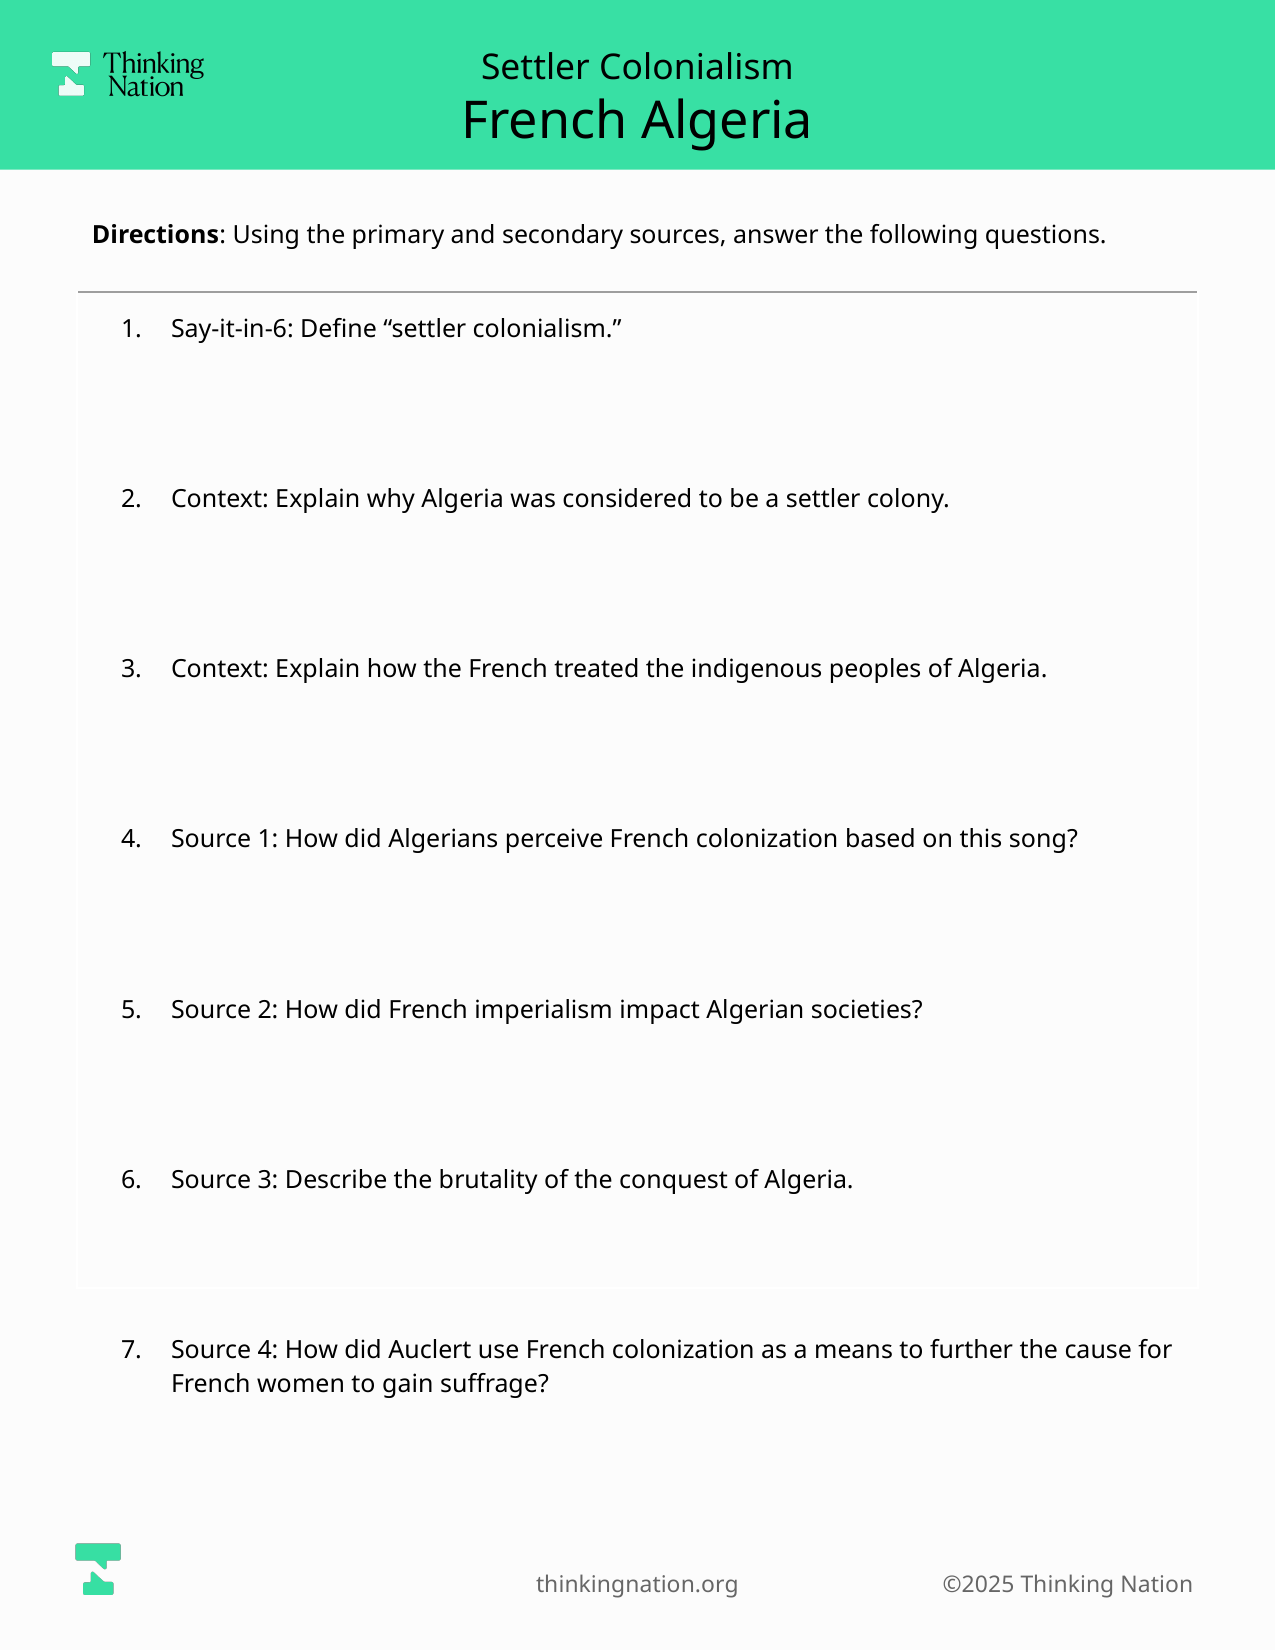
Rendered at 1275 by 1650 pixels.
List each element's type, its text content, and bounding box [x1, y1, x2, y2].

text_box ©2025 Thinking Nation [907, 1553, 1210, 1605]
picture [62, 1533, 134, 1605]
text_box Settler Colonialism French Algeria [0, 0, 1275, 170]
text_box Directions: Using the primary and secondary sources, answer the following questions. [76, 199, 1198, 264]
picture [35, 37, 210, 110]
text_box thinkingnation.org [486, 1553, 789, 1605]
table_header Say-it-in-6: Define “settler colonialism.” Context: Explain why Algeria was considered to be a settler colony. Context: Explain how the French treated the indigenous peoples of Algeria. Source 1: How did Algerians perceive French colonization based on this song? Source 2: How did French imperialism impact Algerian societies? Source 3: Describe the brutality of the conquest of Algeria. Source 4: How did Auclert use French colonization as a means to further the cause for French women to gain suffrage? [78, 293, 1197, 1287]
